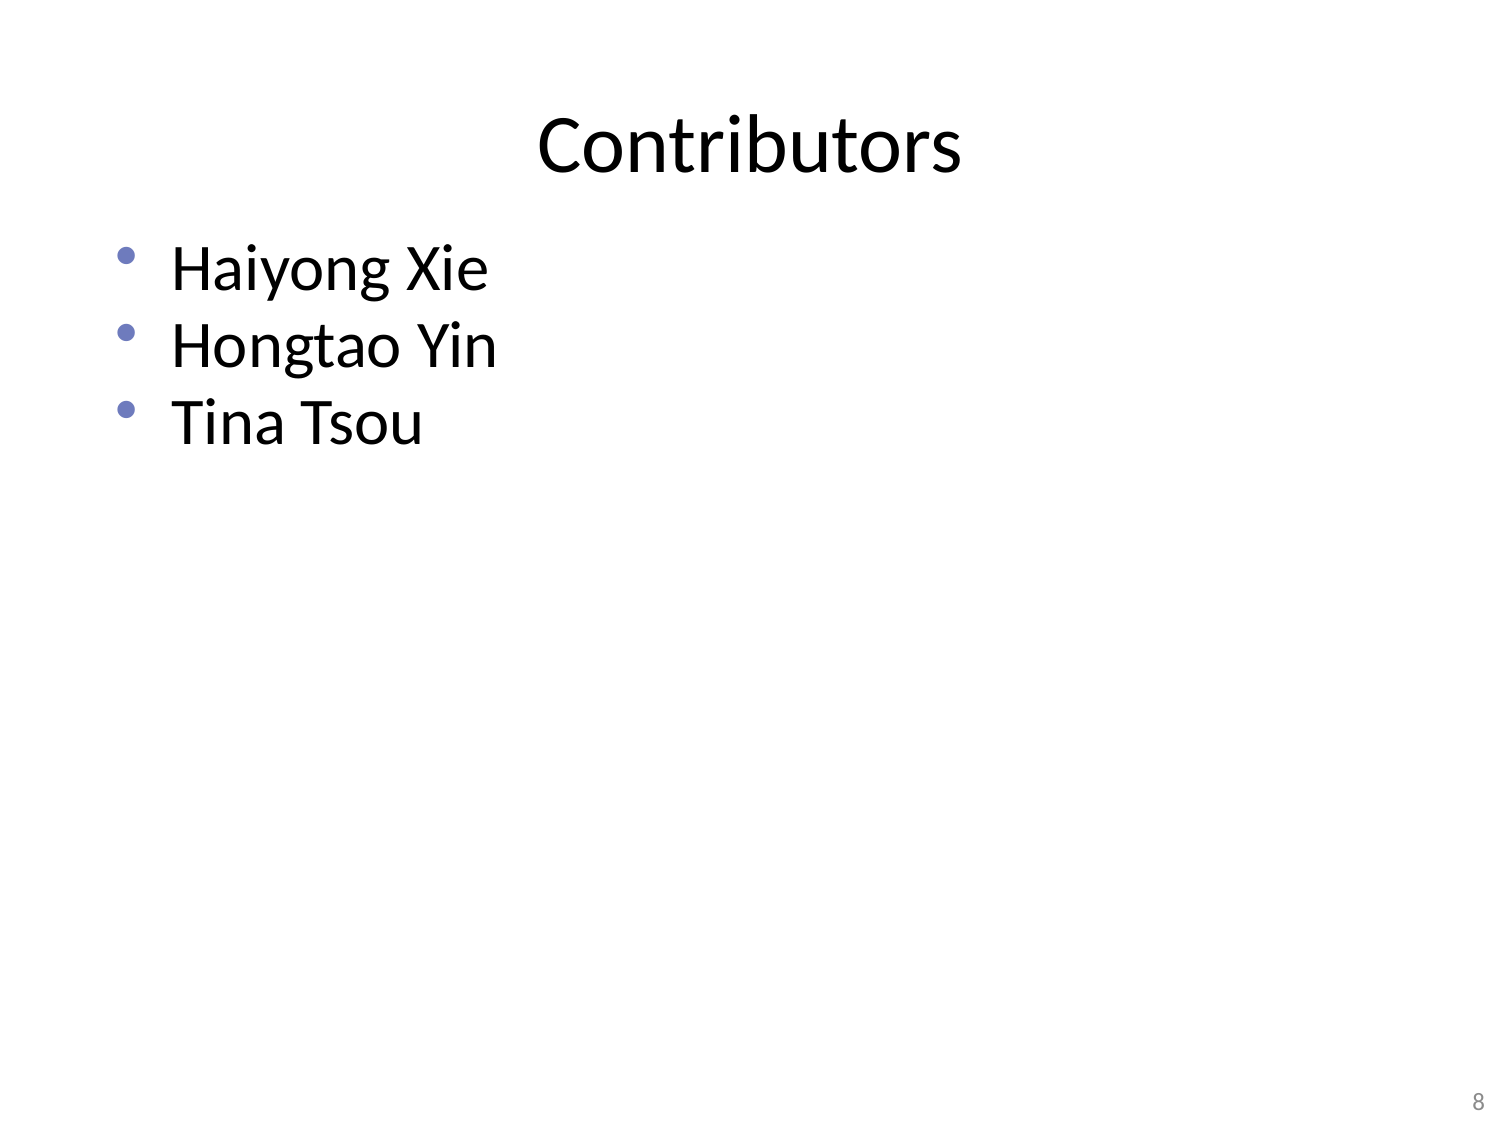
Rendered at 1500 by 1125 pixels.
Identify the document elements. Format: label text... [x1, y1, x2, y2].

title Contributors [75, 45, 1425, 233]
text_box Haiyong Xie Hongtao Yin Tina Tsou [100, 231, 1176, 1031]
slide_number 8 [1187, 1074, 1500, 1125]
